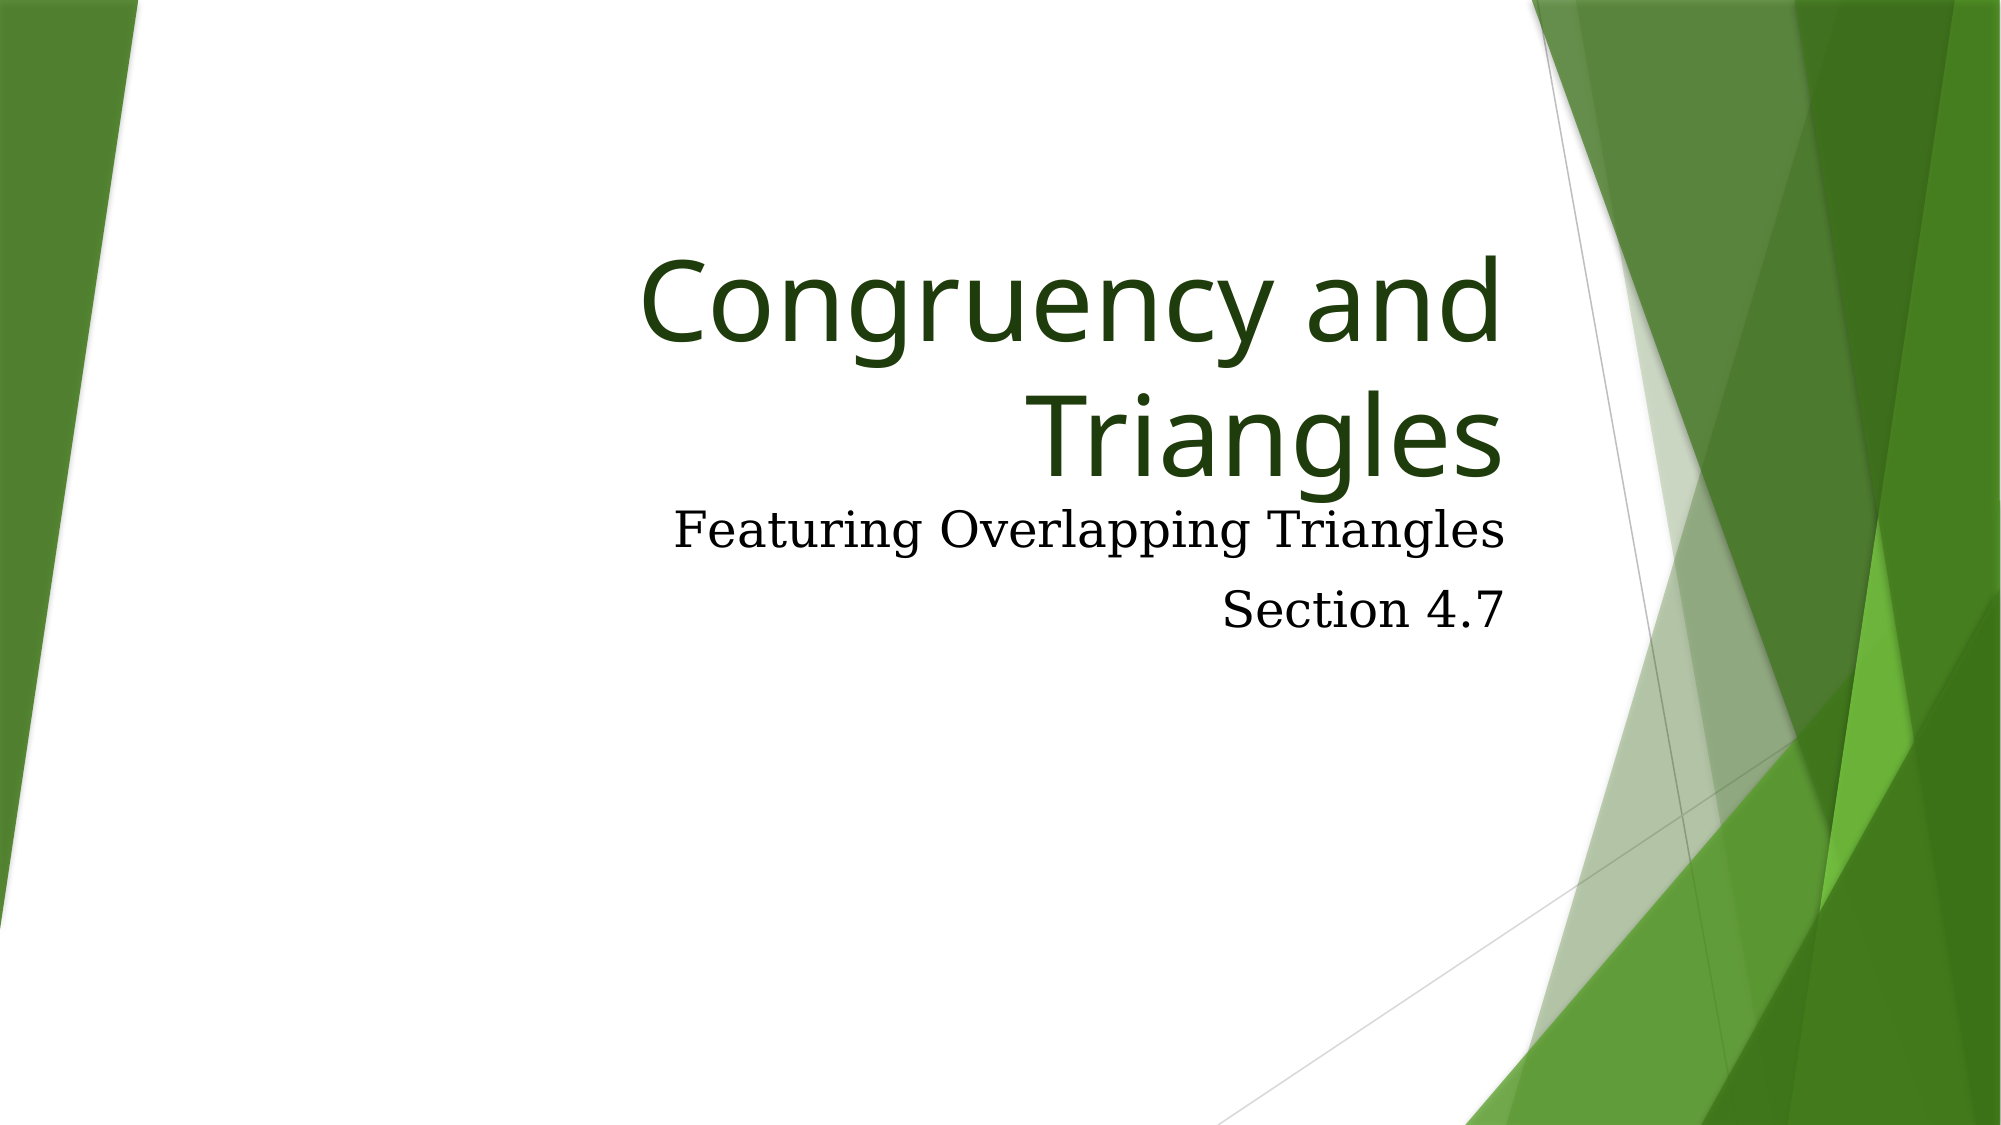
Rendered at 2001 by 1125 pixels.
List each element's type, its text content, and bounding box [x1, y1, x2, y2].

title Congruency and Triangles [247, 236, 1522, 489]
subtitle Featuring Overlapping Triangles Section 4.7 [247, 489, 1522, 670]
